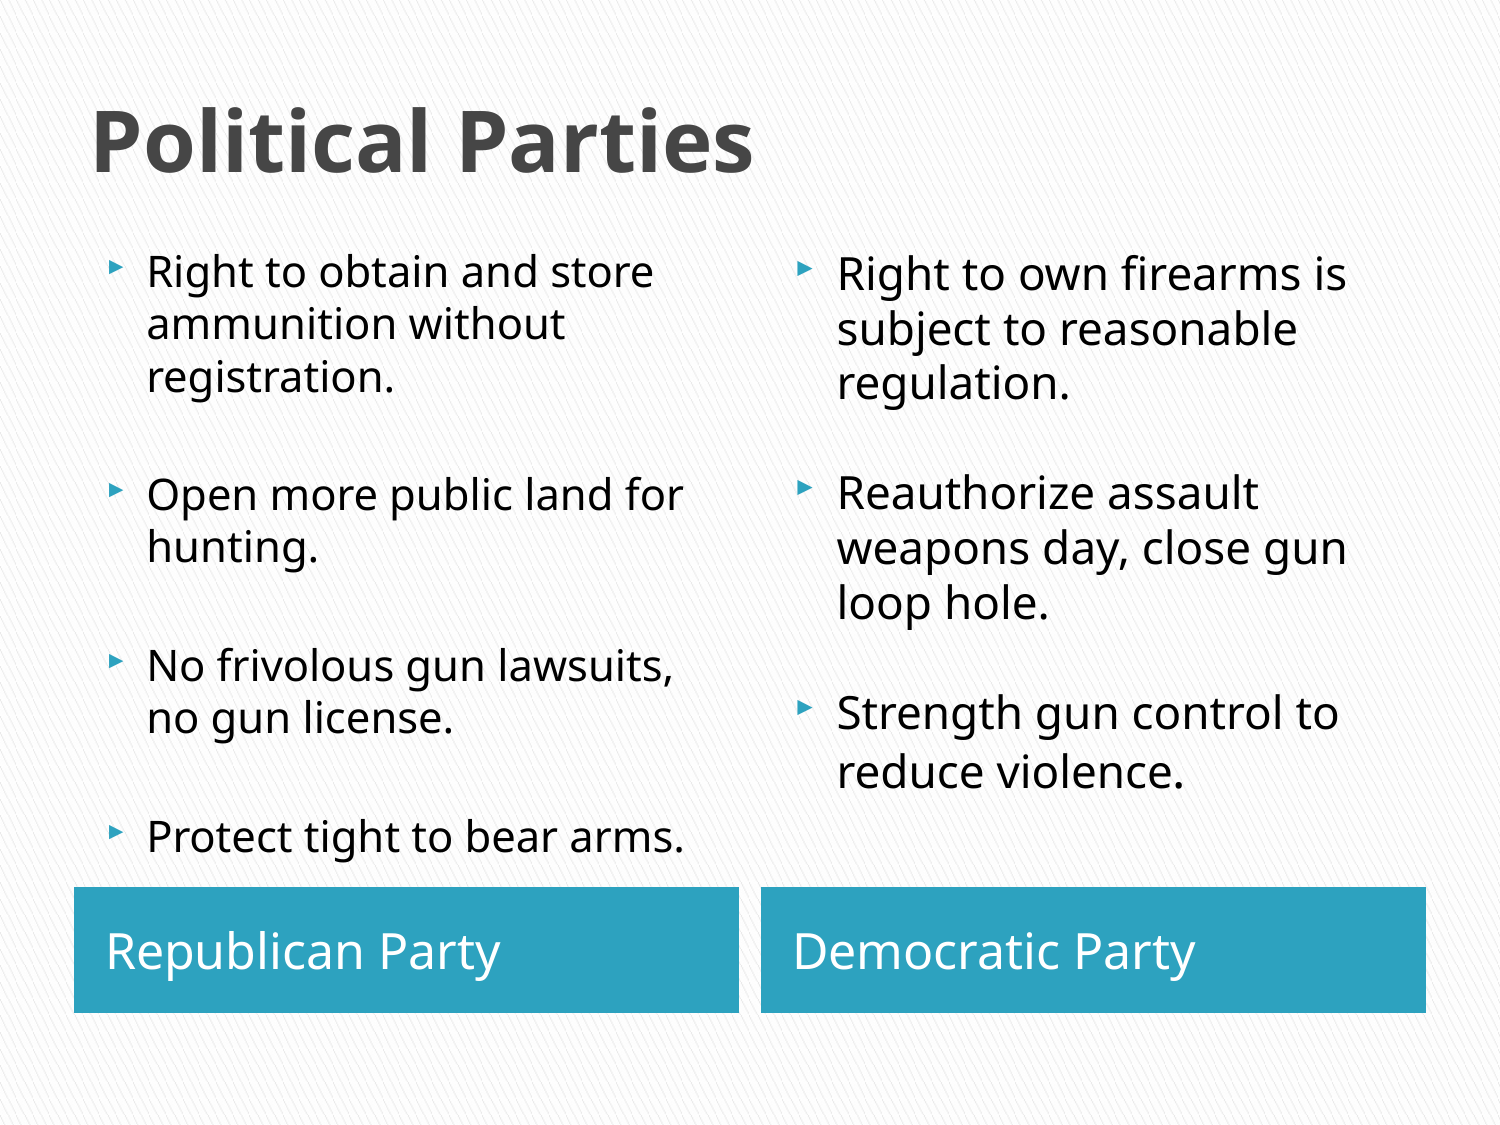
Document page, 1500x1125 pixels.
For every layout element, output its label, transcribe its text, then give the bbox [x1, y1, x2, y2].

title Political Parties [75, 44, 1425, 233]
list Democratic Party [761, 887, 1426, 1013]
list Right to own firearms is subject to reasonable regulation. Reauthorize assault weapons day, close gun loop hole. Strength gun control to reduce violence. [761, 236, 1425, 884]
list Right to obtain and store ammunition without registration. Open more public land for hunting. No frivolous gun lawsuits, no gun license. Protect tight to bear arms. [75, 236, 738, 884]
list Republican Party [74, 887, 739, 1013]
